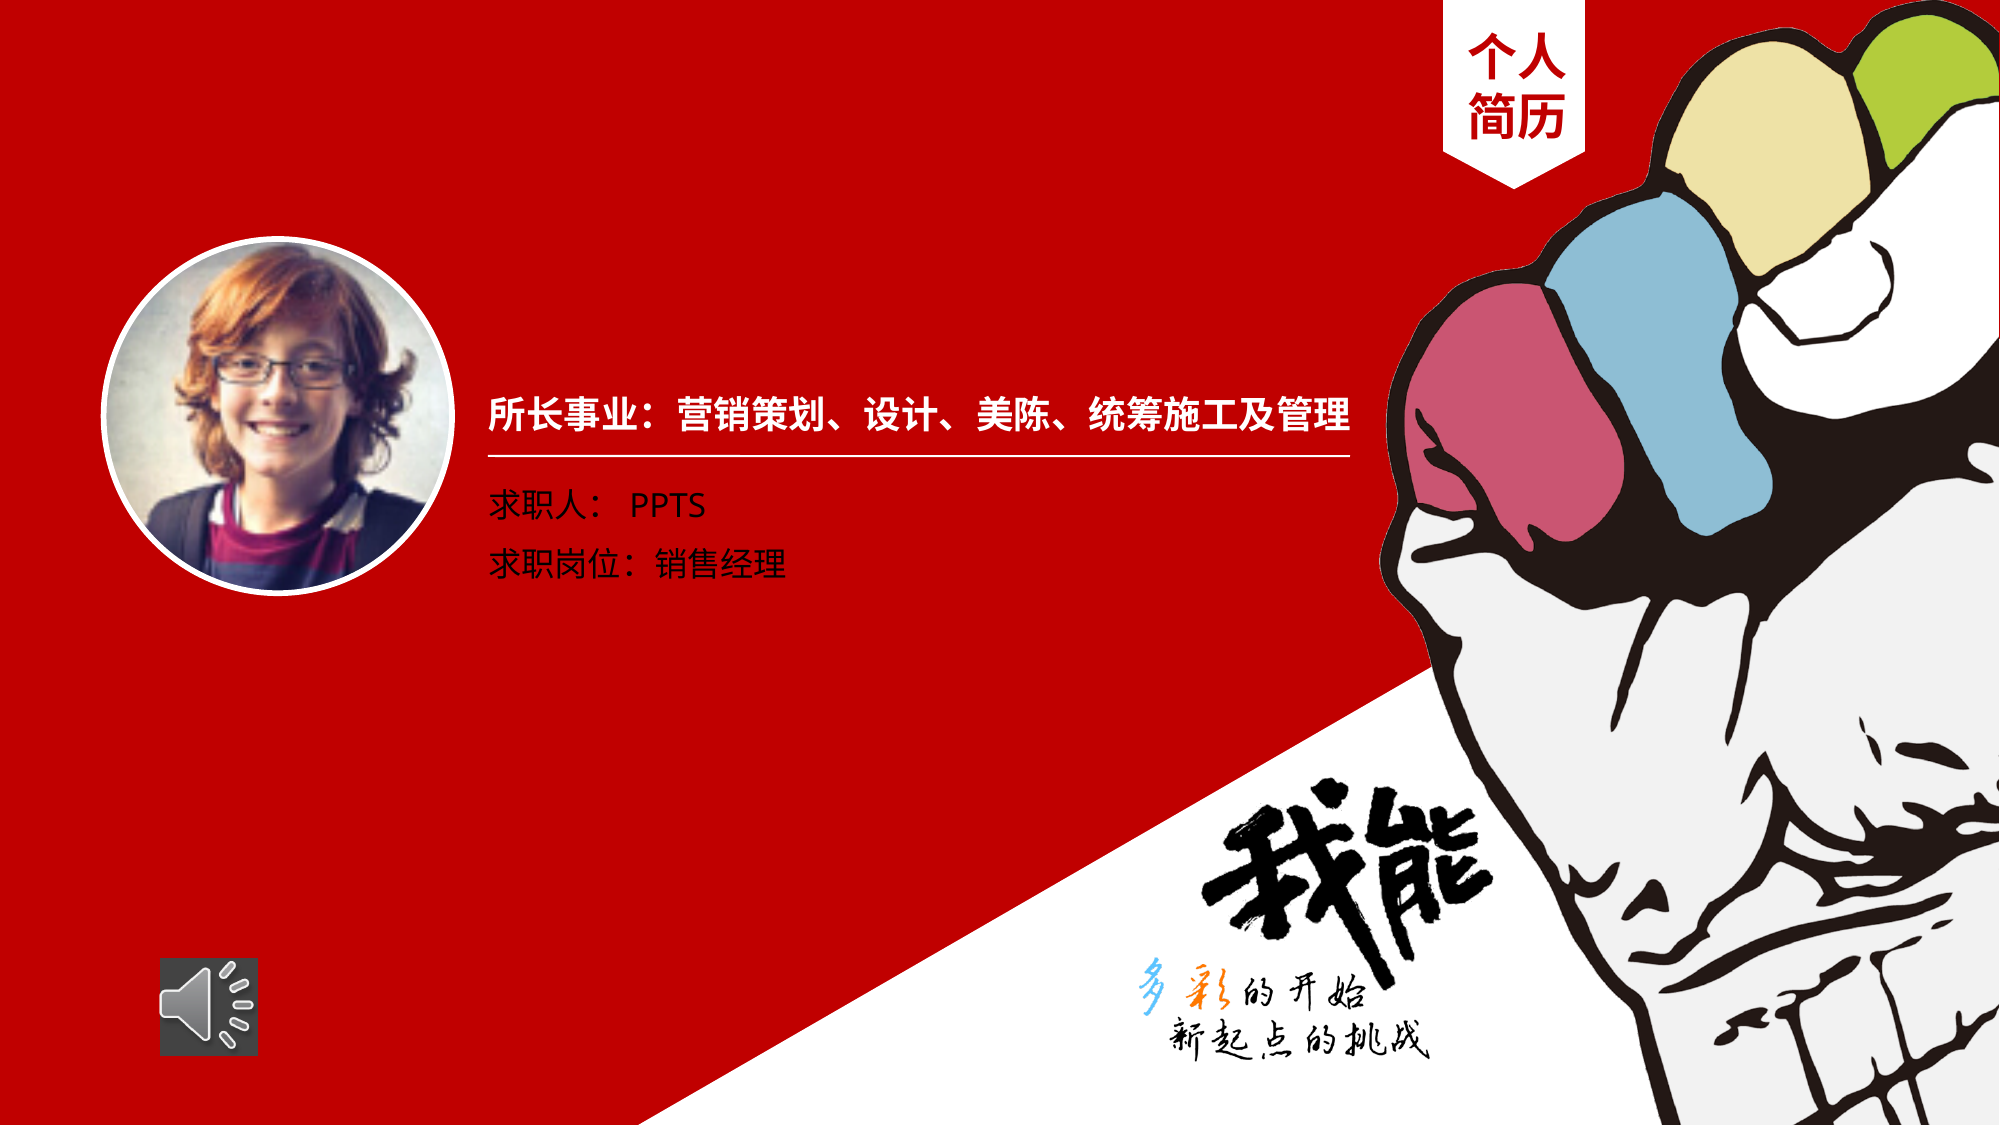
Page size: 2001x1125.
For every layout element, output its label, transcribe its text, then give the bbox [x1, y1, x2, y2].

text_box [103, 238, 453, 594]
text_box 求职人：PPTS 求职岗位：销售经理 [473, 456, 880, 591]
text_box 所长事业：营销策划、设计、美陈、统筹施工及管理 [473, 383, 1374, 444]
picture [1129, 0, 1999, 1125]
text_box [638, 844, 1374, 1125]
text_box [1266, 700, 1374, 762]
picture [158, 957, 260, 1058]
